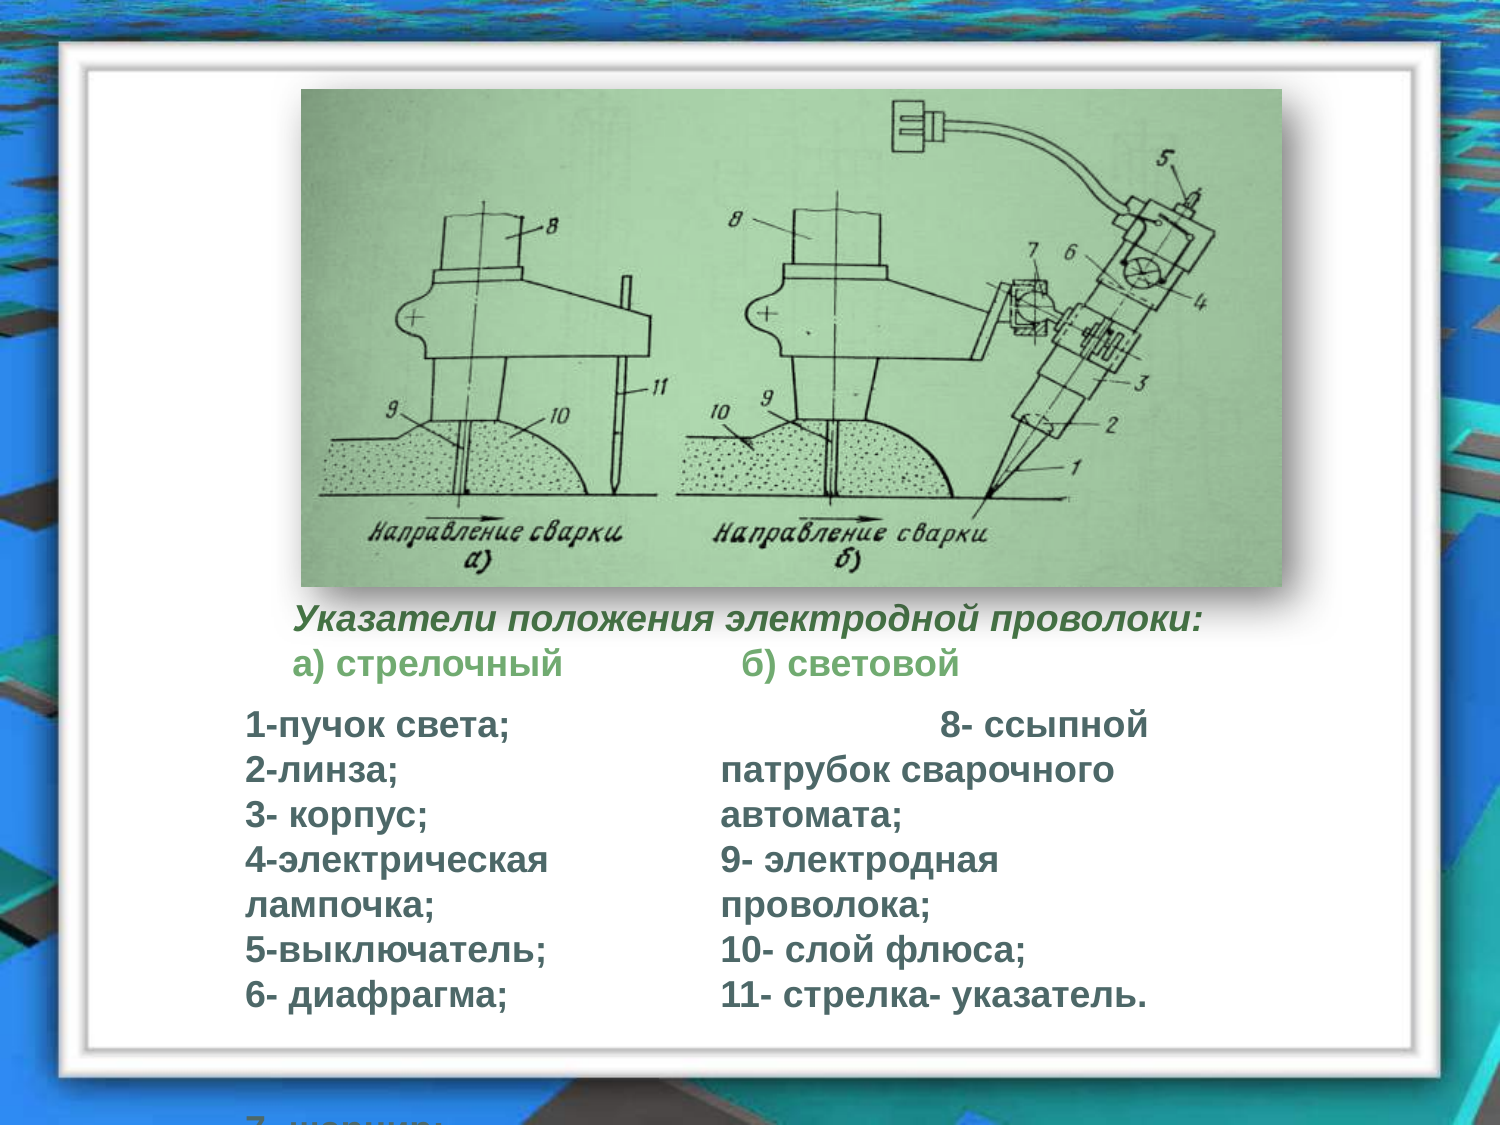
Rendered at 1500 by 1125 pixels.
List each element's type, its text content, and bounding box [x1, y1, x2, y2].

picture [0, 0, 1500, 1125]
text_box 1-пучок света; 2-линза; 3- корпус; 4-электрическая лампочка; 5-выключатель; 6- диафрагма; 7- шарнир; 8- ссыпной патрубок сварочного автомата; 9- электродная проволока; 10- слой флюса; 11- стрелка- указатель. [230, 692, 1211, 1125]
text_box Указатели положения электродной проволоки: а) стрелочный б) световой [277, 586, 1306, 691]
